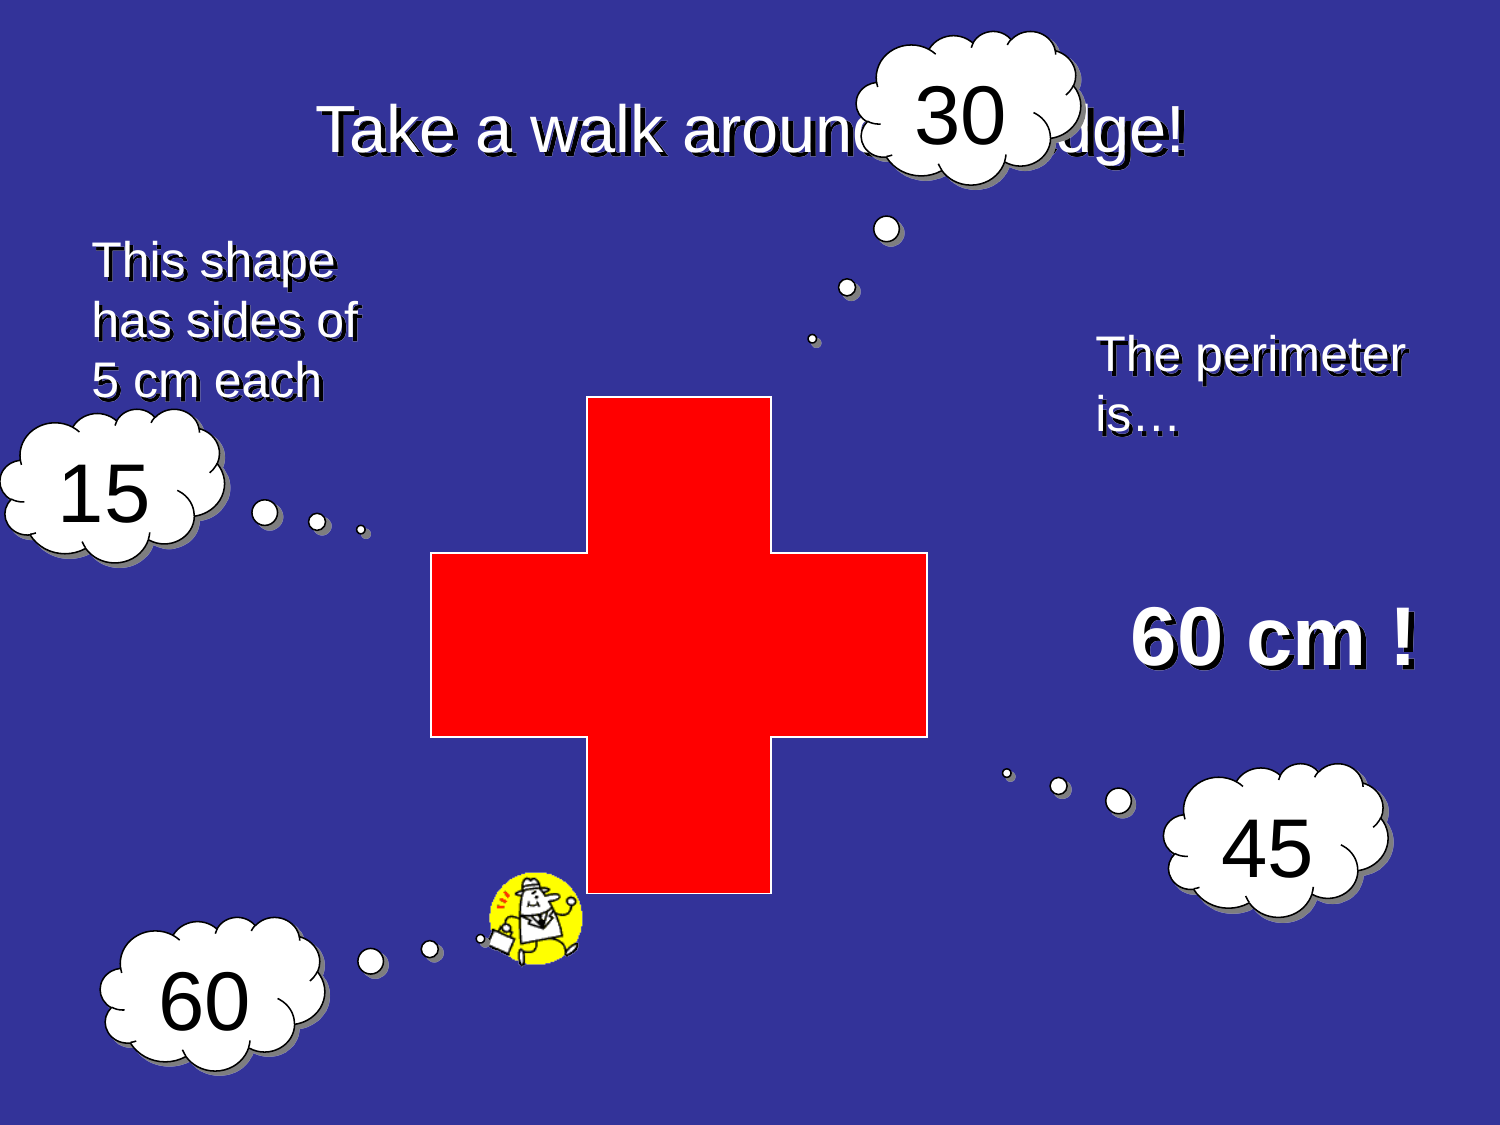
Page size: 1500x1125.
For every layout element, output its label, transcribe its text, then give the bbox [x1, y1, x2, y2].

text_box Take a walk around the edge! [1008, 78, 1211, 173]
text_box This shape has sides of 5 cm each [76, 219, 396, 415]
text_box 15 [0, 409, 225, 563]
text_box 15 [251, 499, 278, 526]
text_box Take a walk around the edge! [301, 78, 900, 173]
picture [478, 869, 585, 972]
text_box 60 [421, 940, 439, 958]
text_box The perimeter is… [1080, 314, 1459, 449]
text_box [430, 397, 928, 894]
text_box 45 [1002, 768, 1012, 778]
text_box 45 [1050, 777, 1068, 795]
text_box 60 [100, 917, 325, 1072]
text_box 30 [856, 31, 1081, 186]
text_box 45 [1105, 788, 1132, 814]
text_box 15 [308, 513, 326, 531]
text_box 30 [807, 334, 817, 343]
text_box 15 [356, 525, 366, 534]
text_box 45 [1163, 763, 1389, 918]
text_box 30 [873, 216, 900, 242]
text_box 60 [357, 948, 384, 975]
text_box 60 cm ! [1116, 574, 1447, 689]
text_box 30 [838, 278, 856, 296]
